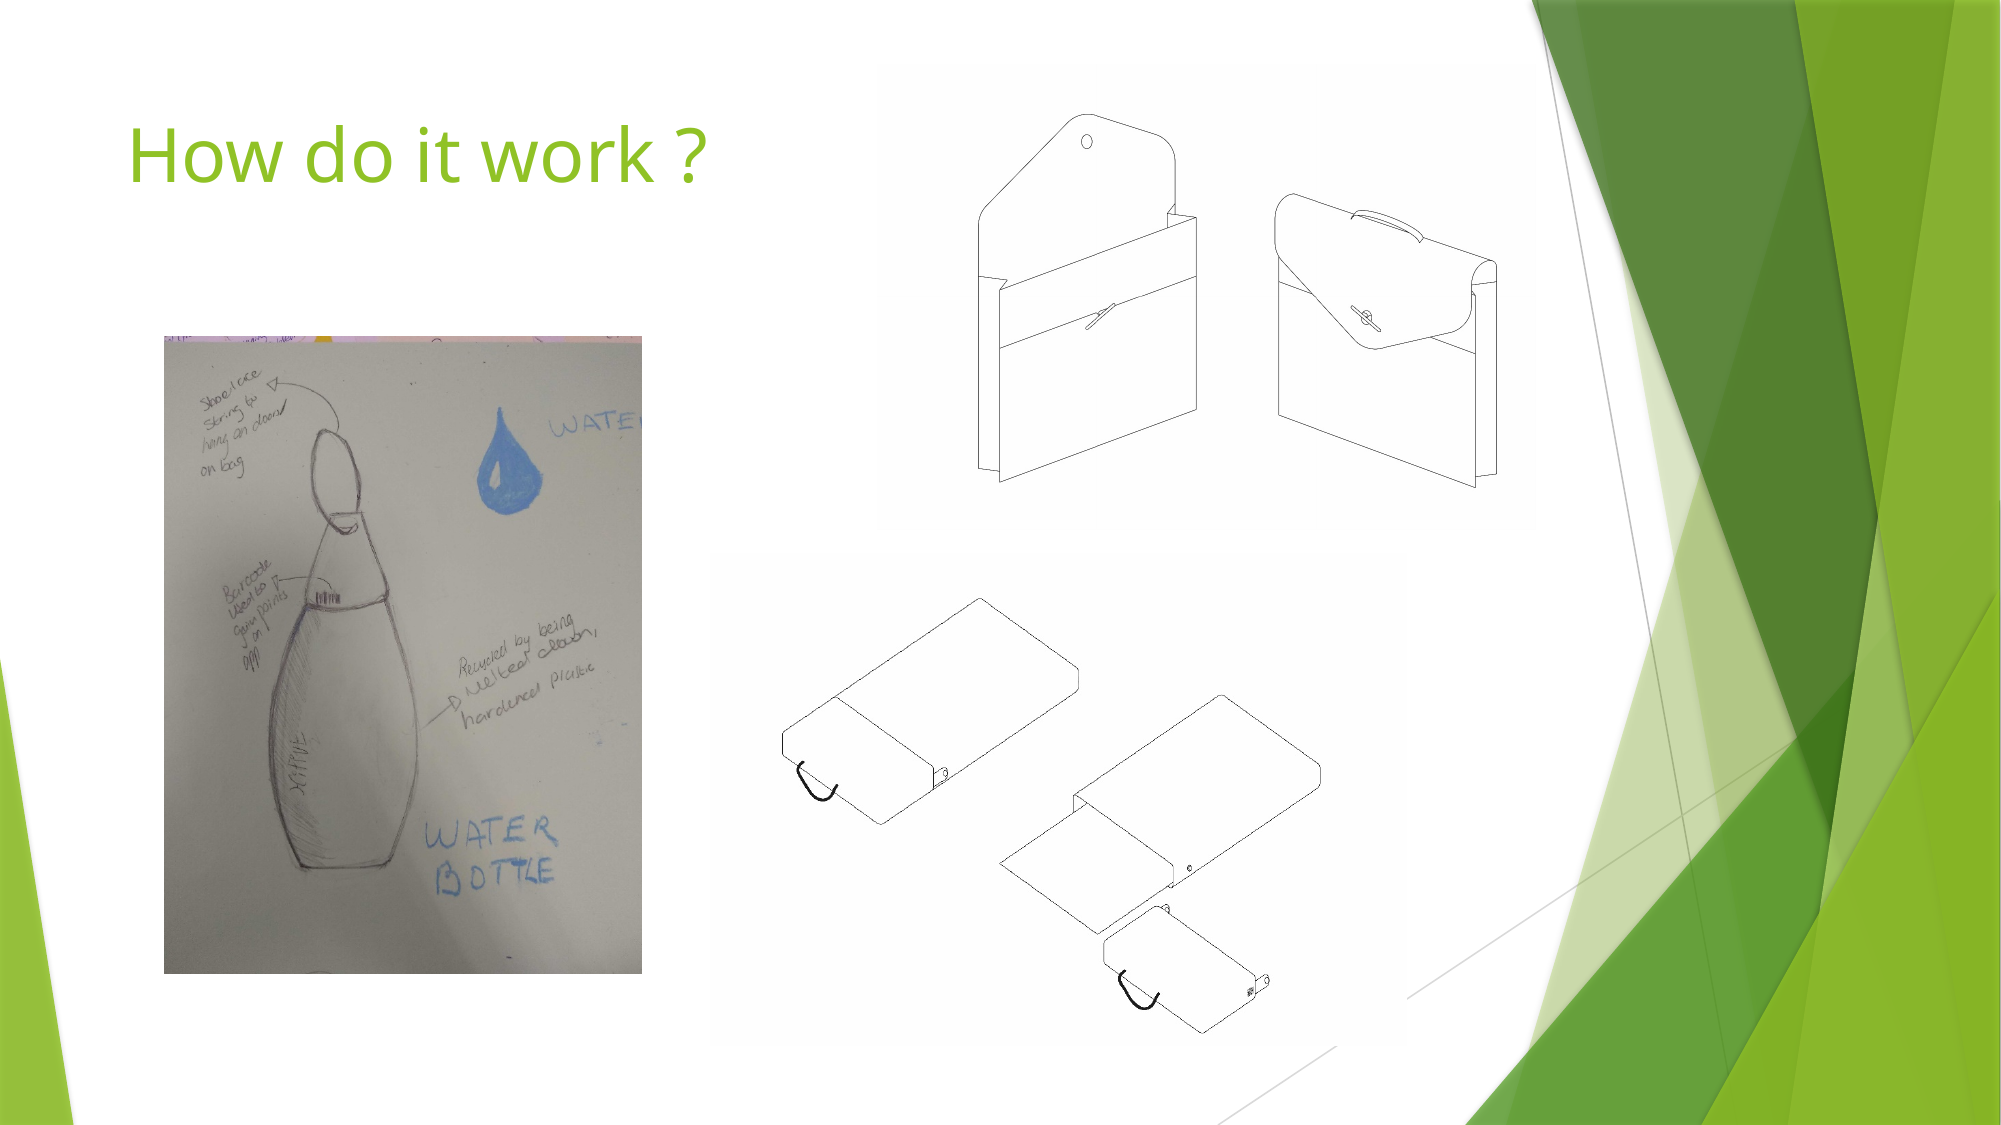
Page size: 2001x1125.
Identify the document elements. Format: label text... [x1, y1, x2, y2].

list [163, 336, 643, 974]
picture [877, 64, 1536, 530]
title How do it work ? [111, 99, 872, 317]
picture [710, 552, 1407, 1046]
